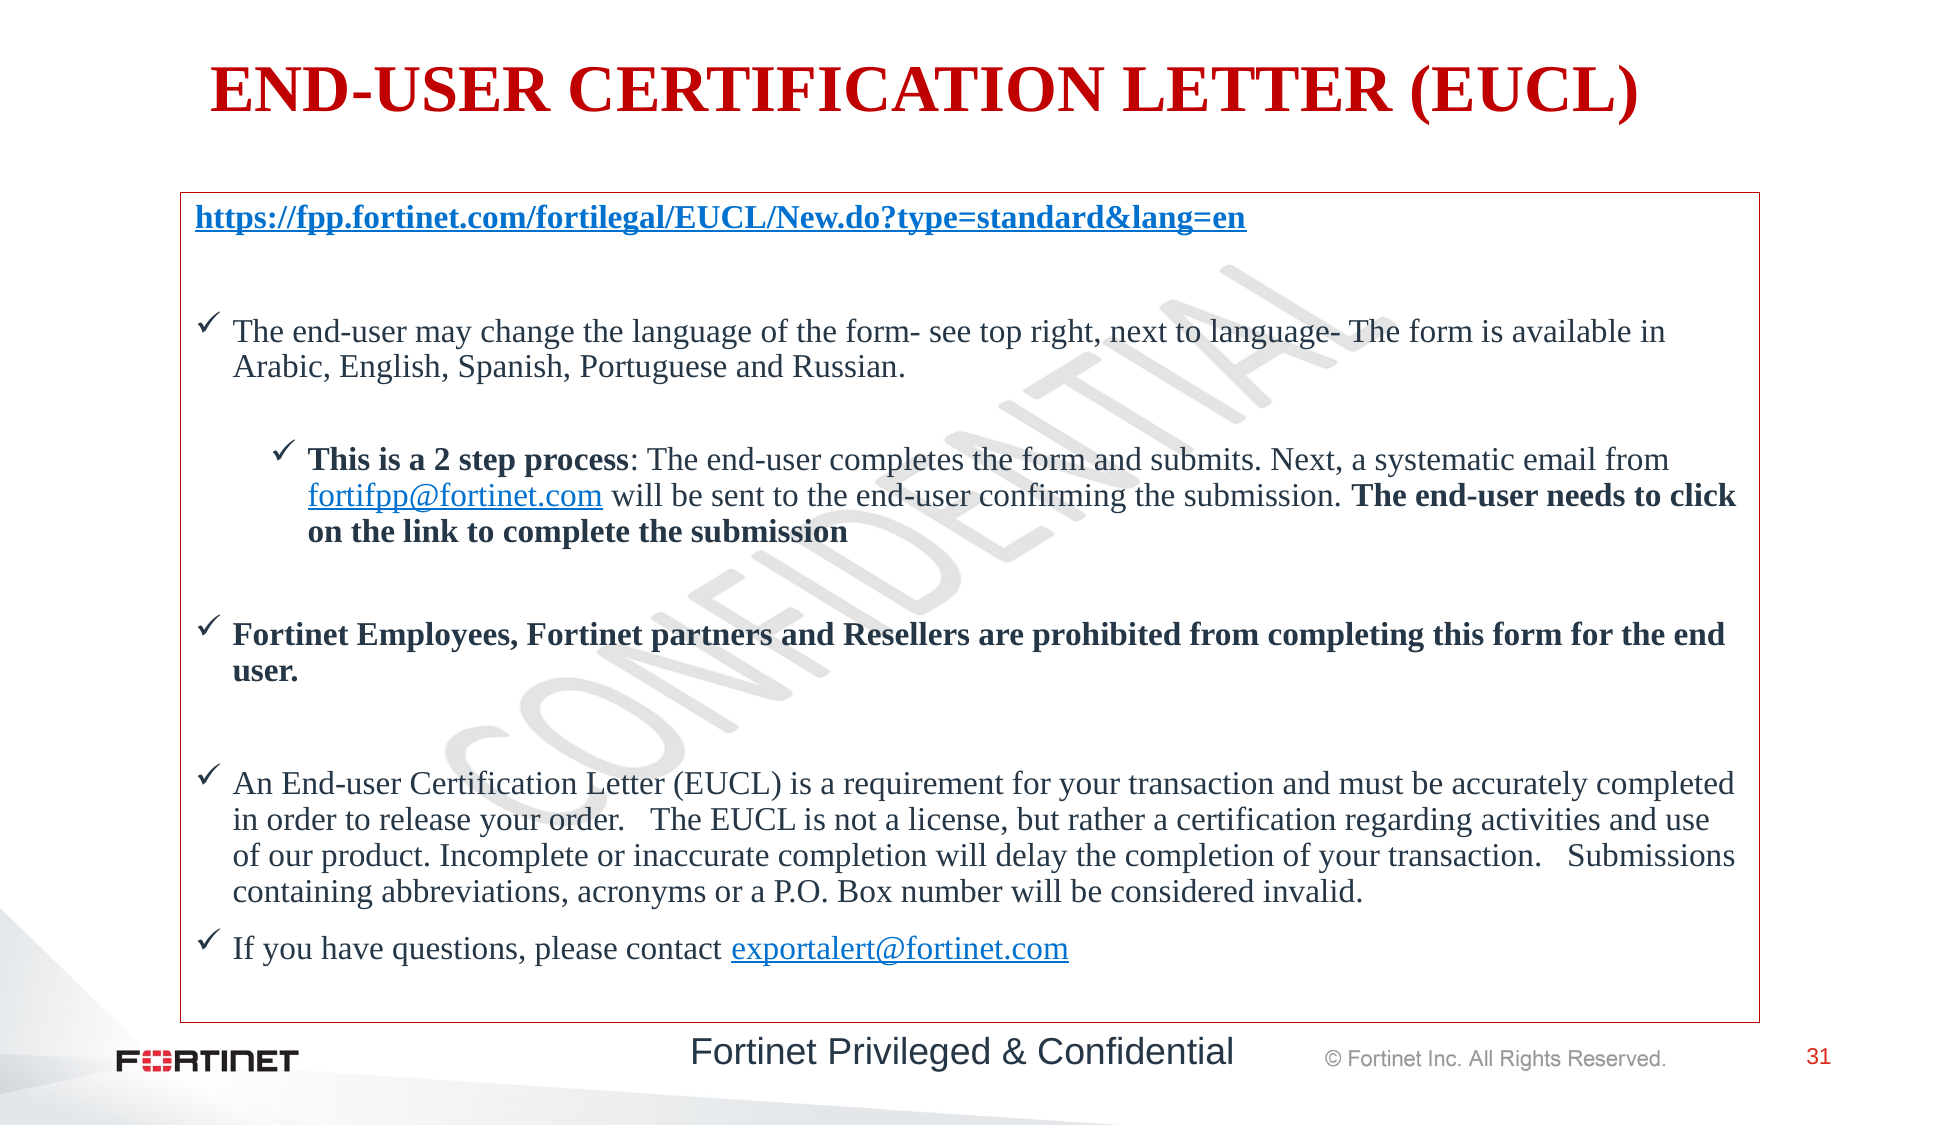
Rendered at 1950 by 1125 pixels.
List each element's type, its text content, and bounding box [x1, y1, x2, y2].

picture [0, 1, 1950, 1125]
text_box Fortinet Privileged & Confidential [622, 1022, 1303, 1081]
list https://fpp.fortinet.com/fortilegal/EUCL/New.do?type=standard&lang=en The end-user may change the language of the form- see top right, next to language- The form is available in Arabic, English, Spanish, Portuguese and Russian. This is a 2 step process: The end-user completes the form and submits. Next, a systematic email from fortifpp@fortinet.com will be sent to the end-user confirming the submission. The end-user needs to click on the link to complete the submission Fortinet Employees, Fortinet partners and Resellers are prohibited from completing this form for the end user. An End-user Certification Letter (EUCL) is a requirement for your transaction and must be accurately completed in order to release your order. The EUCL is not a license, but rather a certification regarding activities and use of our product. Incomplete or inaccurate completion will delay the completion of your transaction. Submissions containing abbreviations, acronyms or a P.O. Box number will be considered invalid. If you have questions, please contact exportalert@fortinet.com [180, 192, 1760, 1023]
title END-USER CERTIFICATION LETTER (EUCL) [195, 46, 1781, 223]
